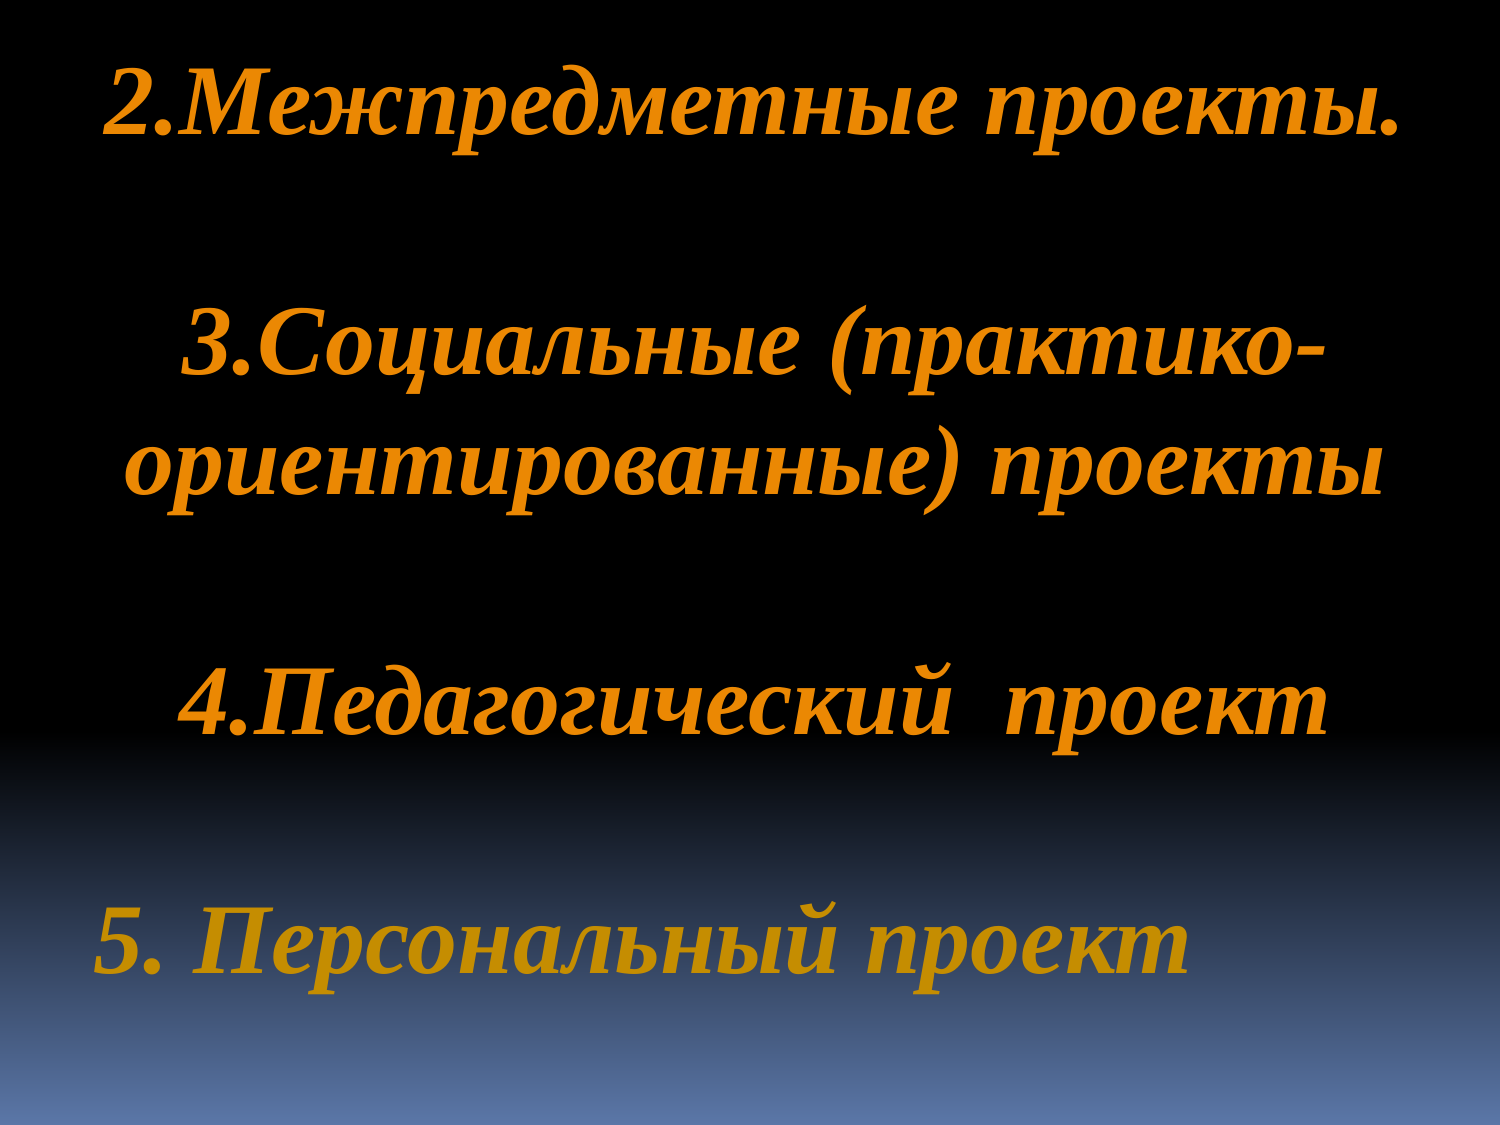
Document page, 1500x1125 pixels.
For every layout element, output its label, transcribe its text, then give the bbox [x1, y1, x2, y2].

text_box 2.Межпредметные проекты. 3.Социальные (практико-ориентированные) проекты 4.Педагогический проект 5. Персональный проект [70, 27, 1442, 1122]
